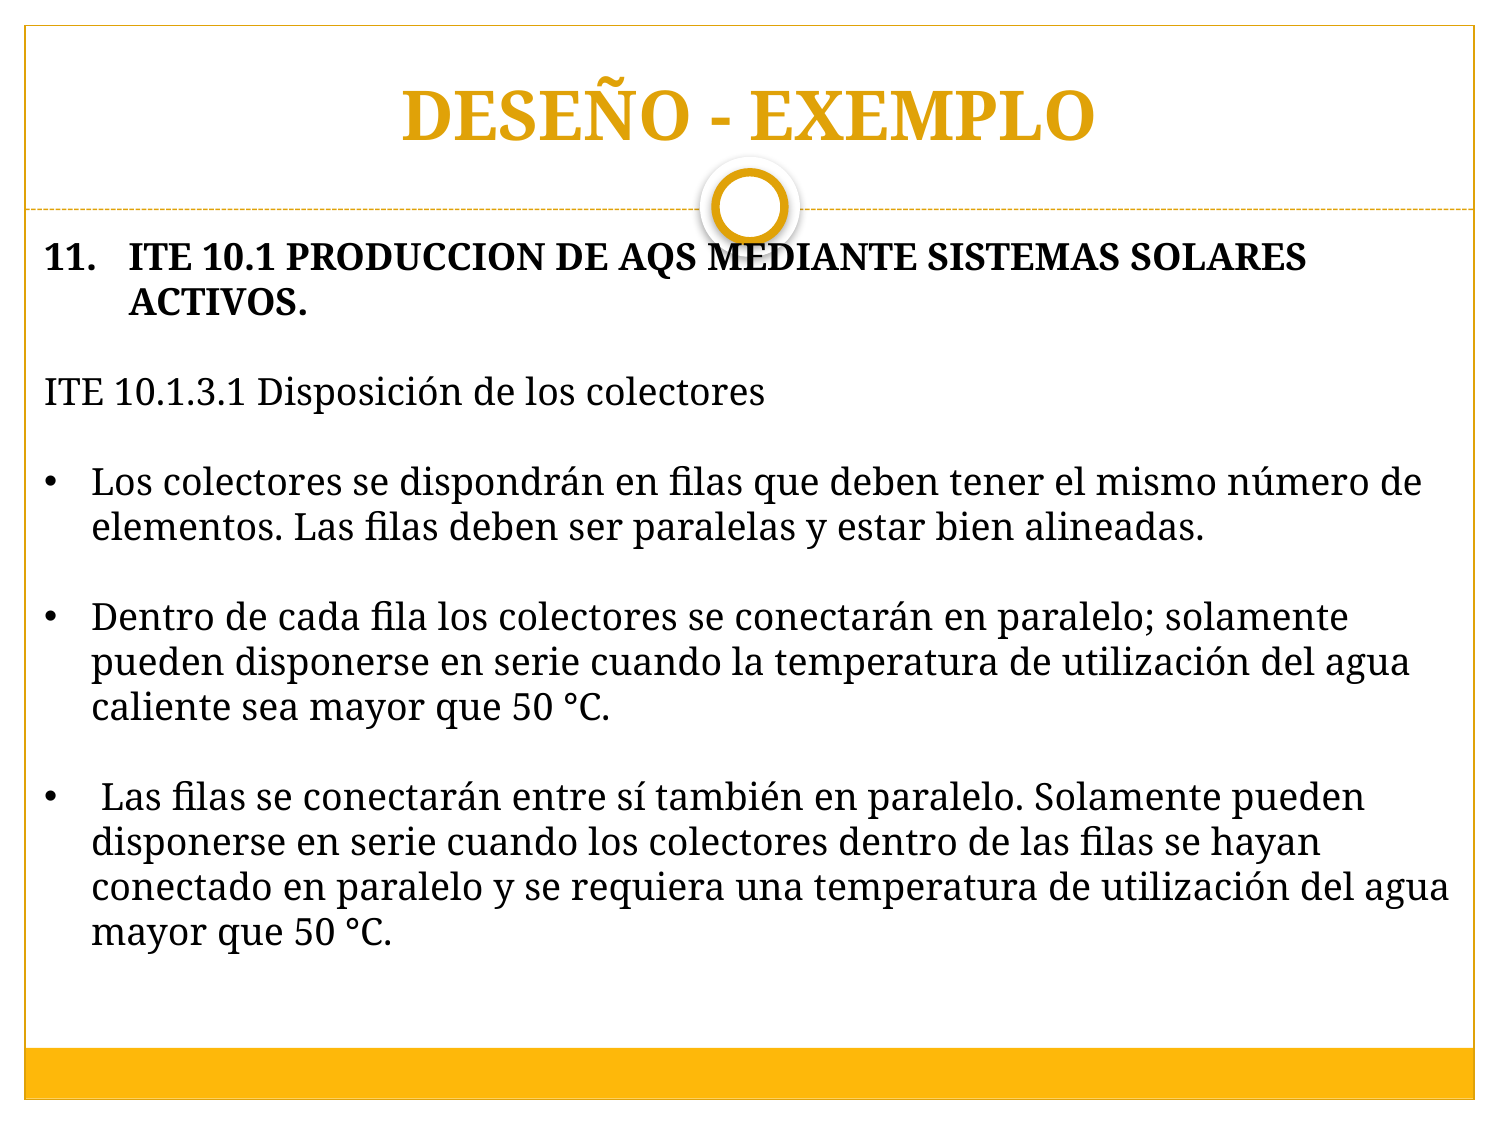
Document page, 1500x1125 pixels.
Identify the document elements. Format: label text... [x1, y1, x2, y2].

title DESEÑO - EXEMPLO [49, 37, 1450, 162]
text_box ITE 10.1 PRODUCCION DE AQS MEDIANTE SISTEMAS SOLARES ACTIVOS. ITE 10.1.3.1 Disposición de los colectores Los colectores se dispondrán en filas que deben tener el mismo número de elementos. Las filas deben ser paralelas y estar bien alineadas. Dentro de cada fila los colectores se conectarán en paralelo; solamente pueden disponerse en serie cuando la temperatura de utilización del agua caliente sea mayor que 50 °C. Las filas se conectarán entre sí también en paralelo. Solamente pueden disponerse en serie cuando los colectores dentro de las filas se hayan conectado en paralelo y se requiera una temperatura de utilización del agua mayor que 50 °C. [29, 225, 1471, 1006]
